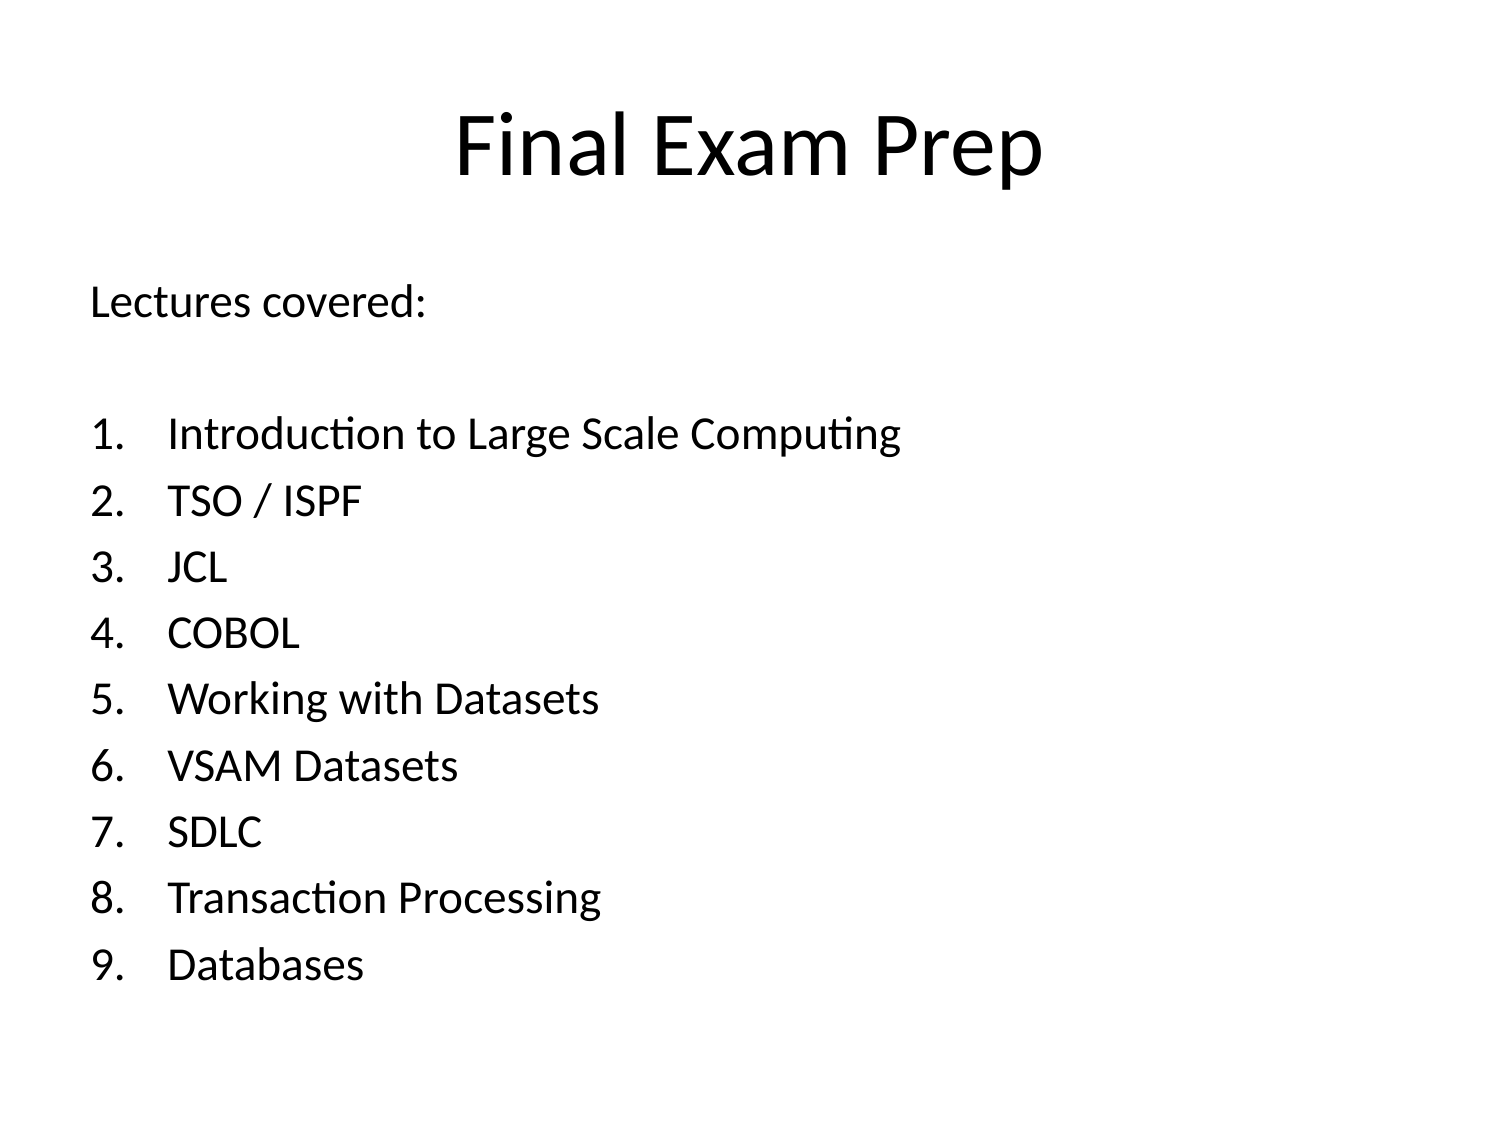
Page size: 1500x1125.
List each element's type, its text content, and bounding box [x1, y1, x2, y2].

list Lectures covered: Introduction to Large Scale Computing TSO / ISPF JCL COBOL Working with Datasets VSAM Datasets SDLC Transaction Processing Databases [75, 262, 1425, 1005]
title Final Exam Prep [75, 45, 1425, 233]
